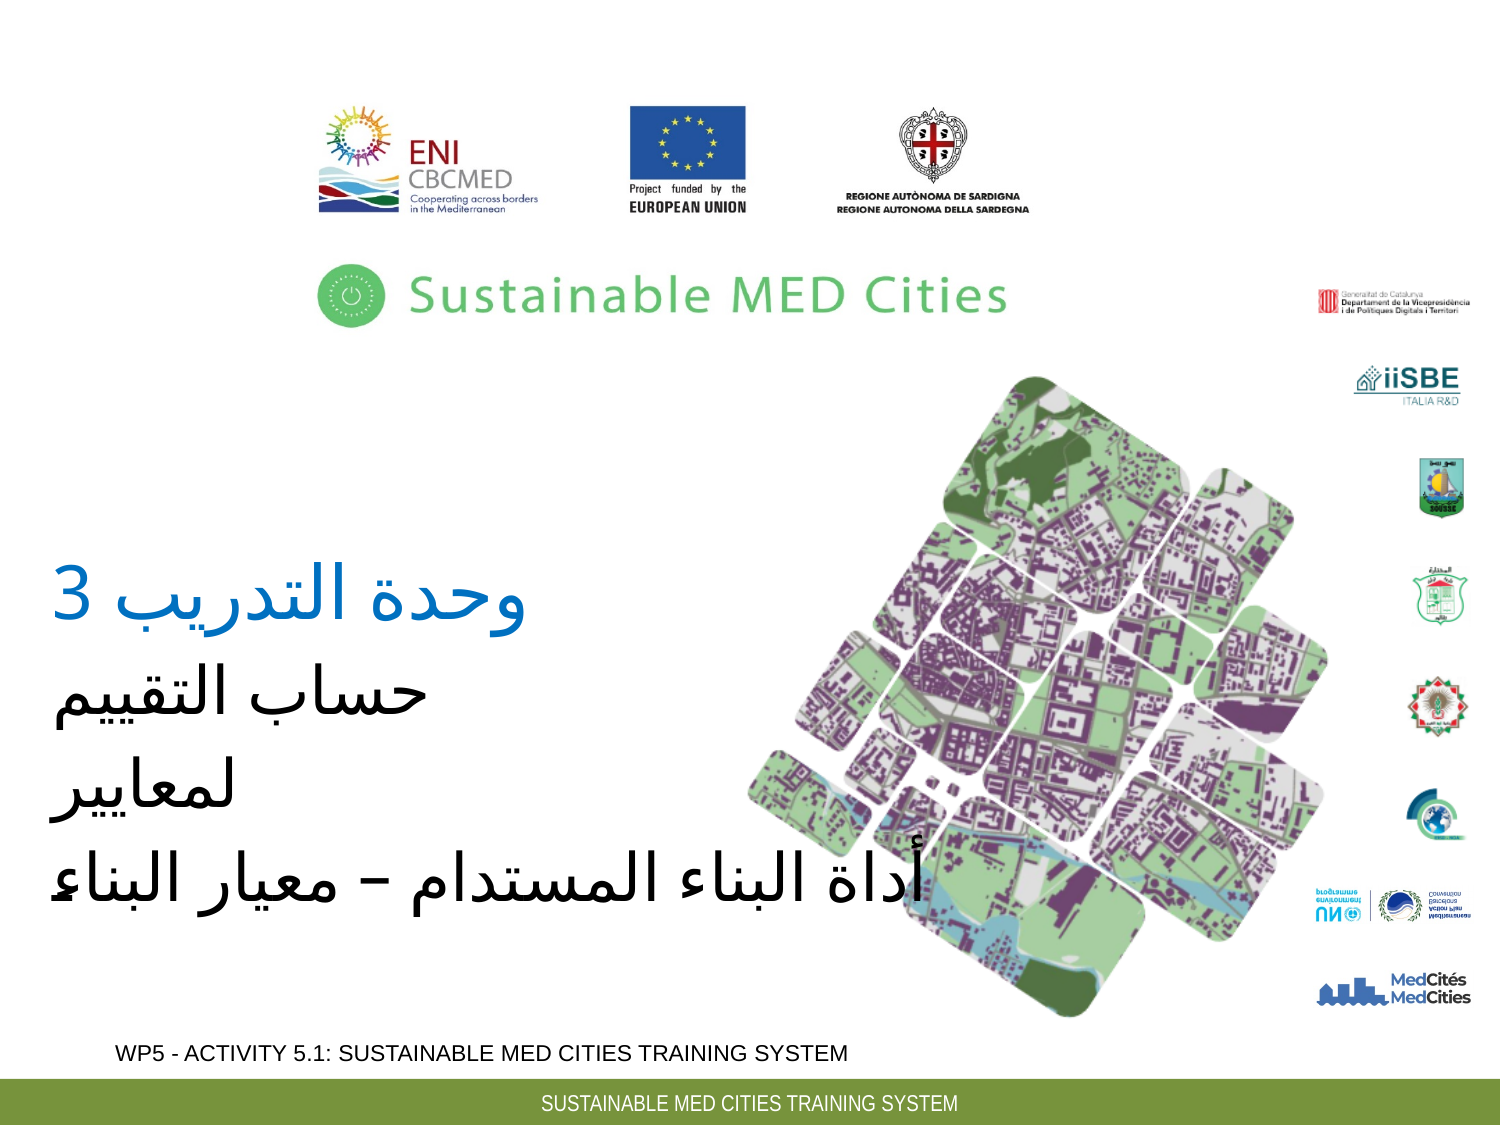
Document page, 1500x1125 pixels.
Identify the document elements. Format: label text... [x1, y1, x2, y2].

picture [1396, 786, 1474, 847]
picture [1414, 455, 1474, 523]
text_box وحدة التدريب 3 حساب التقييم لمعايير أداة البناء المستدام – معيار البناء [37, 537, 1107, 951]
picture [284, 84, 1486, 1078]
picture [1313, 970, 1474, 1008]
picture [1313, 885, 1474, 924]
picture [1346, 363, 1474, 411]
picture [1313, 279, 1474, 321]
